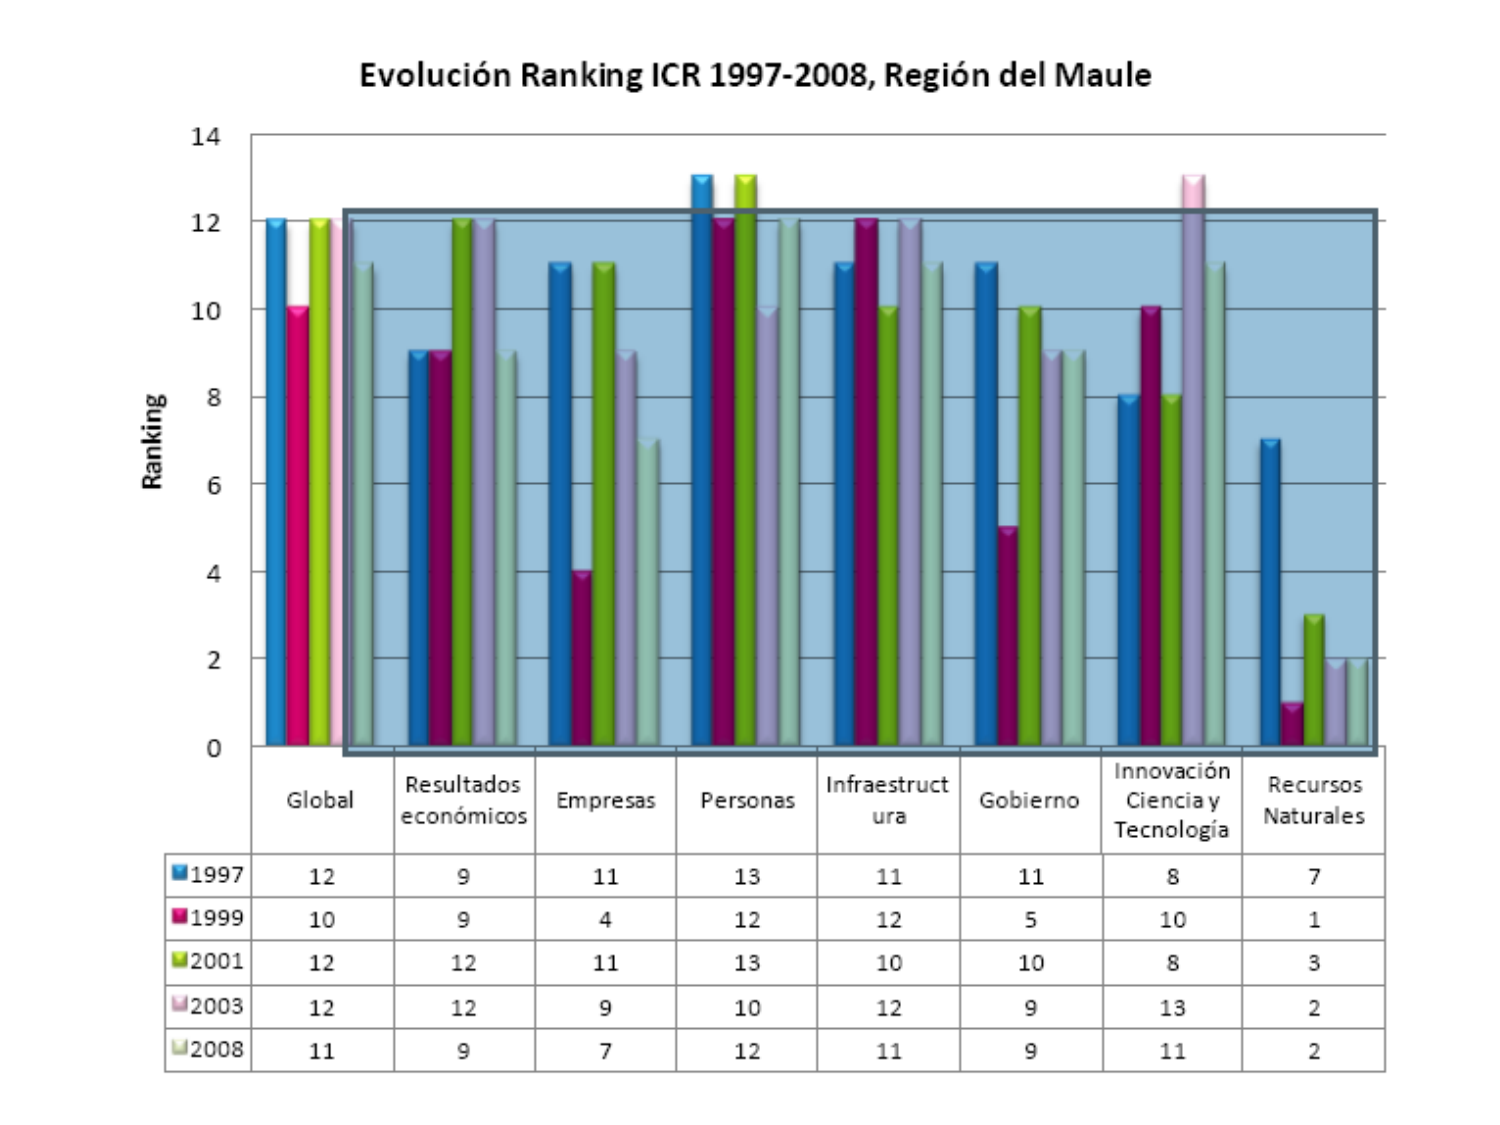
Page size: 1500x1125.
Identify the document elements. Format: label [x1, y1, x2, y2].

picture [100, 34, 1412, 1081]
